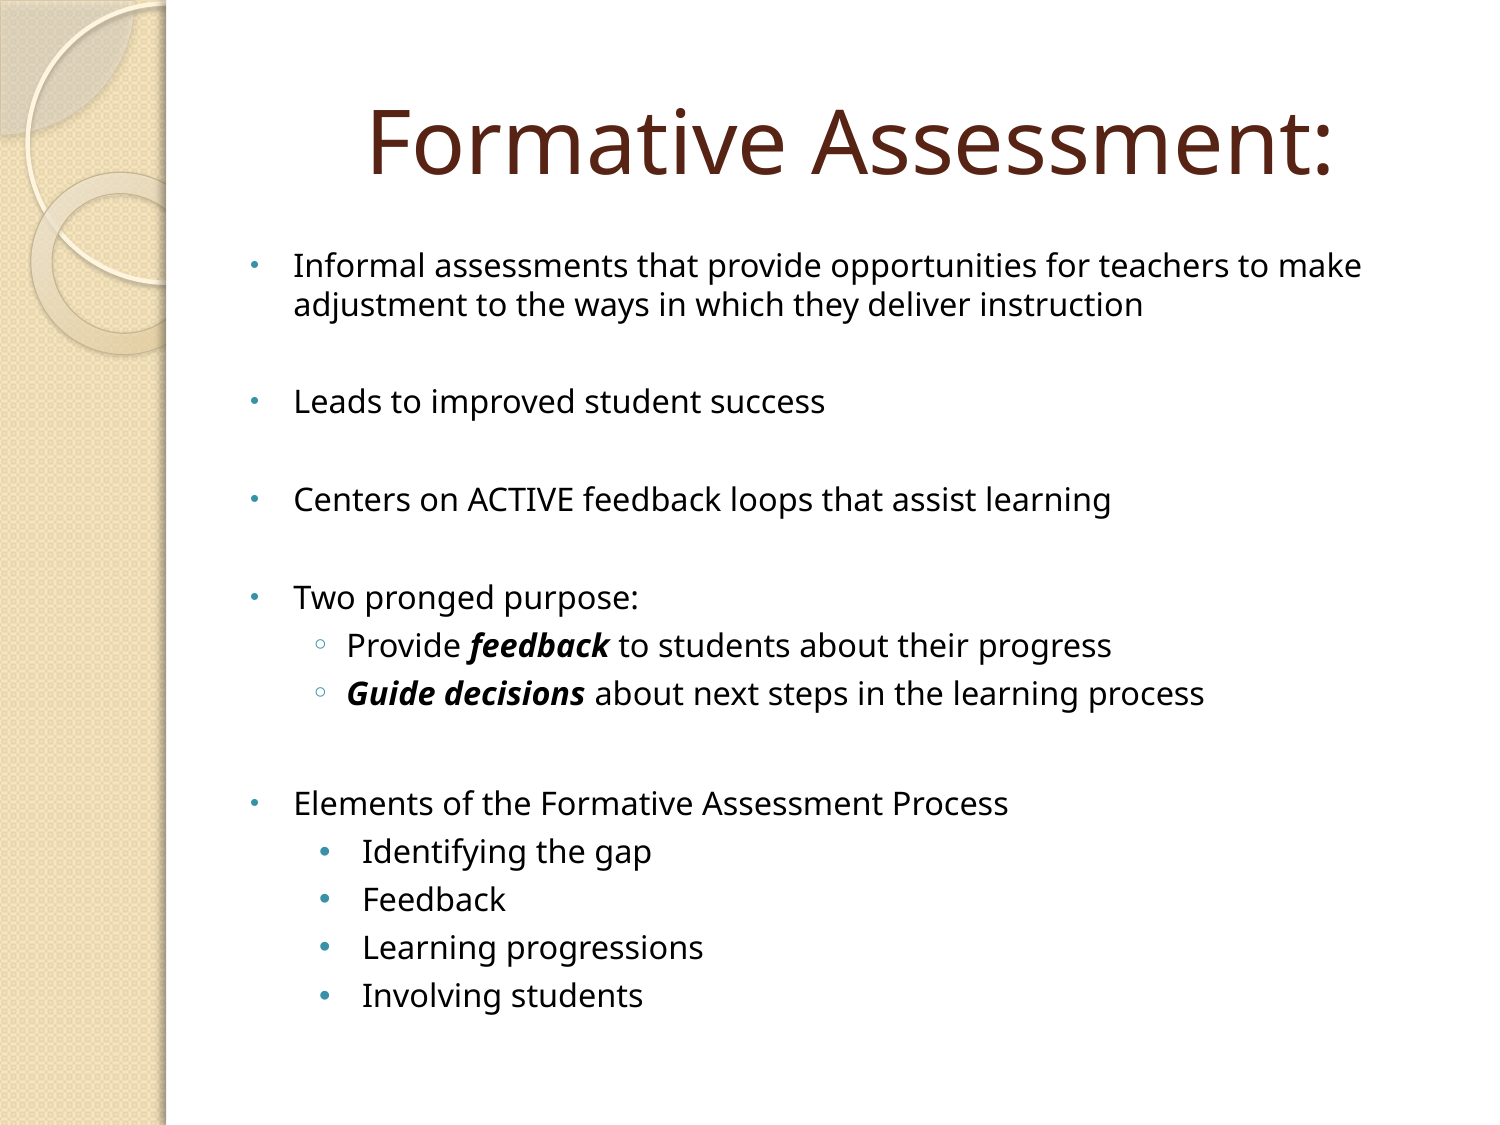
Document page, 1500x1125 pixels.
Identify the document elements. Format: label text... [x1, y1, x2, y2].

list Informal assessments that provide opportunities for teachers to make adjustment to the ways in which they deliver instruction Leads to improved student success Centers on ACTIVE feedback loops that assist learning Two pronged purpose: Provide feedback to students about their progress Guide decisions about next steps in the learning process Elements of the Formative Assessment Process Identifying the gap Feedback Learning progressions Involving students [235, 237, 1466, 1025]
title Formative Assessment: [235, 45, 1466, 233]
